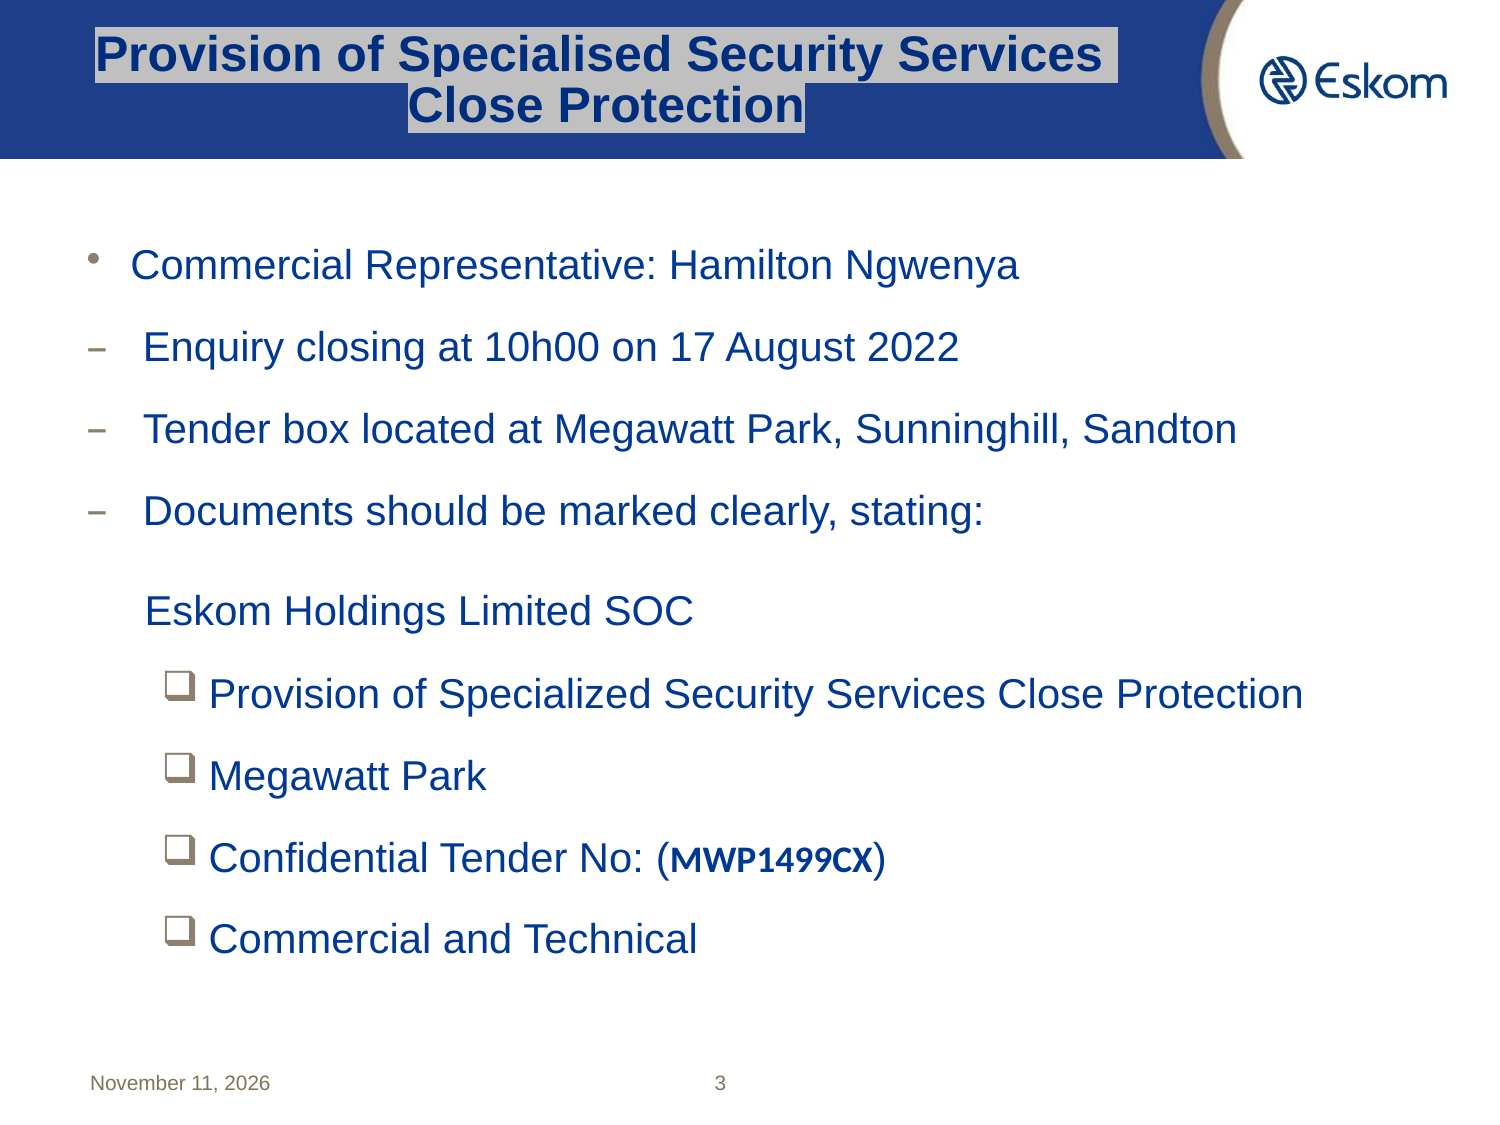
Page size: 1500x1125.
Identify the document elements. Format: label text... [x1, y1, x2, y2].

list Commercial Representative: Hamilton Ngwenya Enquiry closing at 10h00 on 17 August 2022 Tender box located at Megawatt Park, Sunninghill, Sandton Documents should be marked clearly, stating: Eskom Holdings Limited SOC Provision of Specialized Security Services Close Protection Megawatt Park Confidential Tender No: (MWP1499CX) Commercial and Technical [71, 235, 1447, 1064]
slide_number 3 [643, 1064, 798, 1103]
picture [0, 0, 1246, 159]
title Provision of Specialised Security Services Close Protection [71, 27, 1142, 137]
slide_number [75, 1064, 361, 1103]
picture [1257, 55, 1450, 105]
